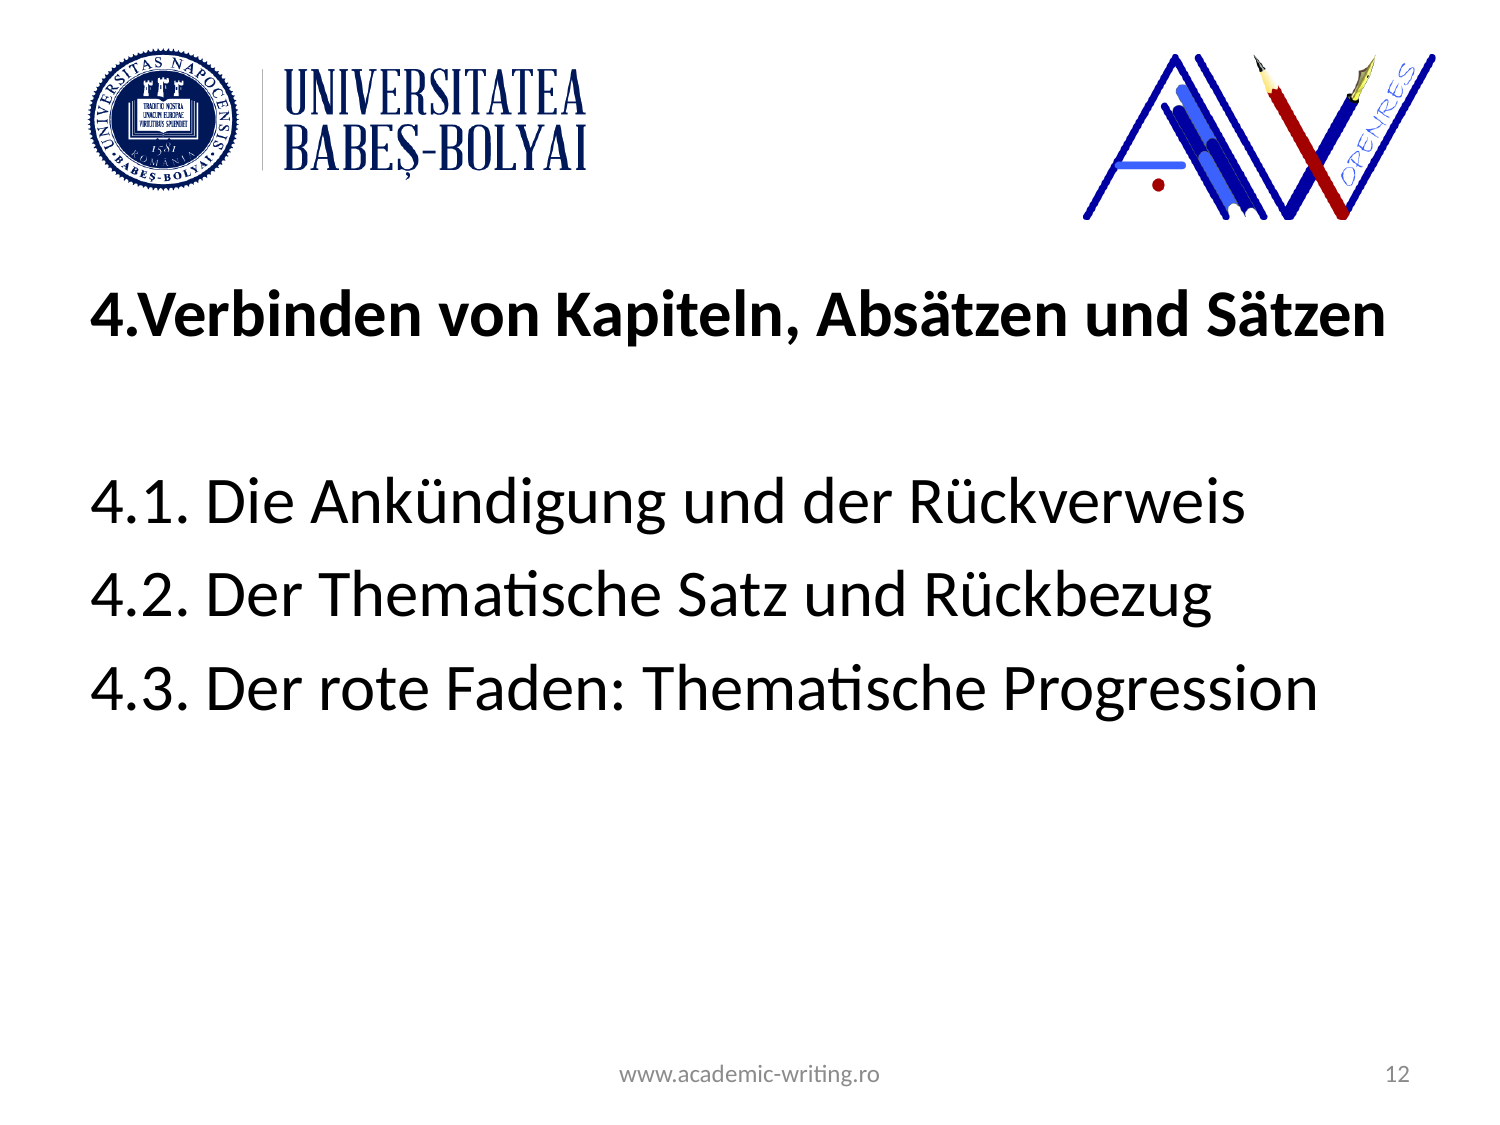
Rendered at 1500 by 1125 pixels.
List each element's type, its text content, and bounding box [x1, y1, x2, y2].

slide_number 12 [1074, 1042, 1425, 1103]
picture [1083, 54, 1436, 220]
picture [76, 42, 597, 197]
list 4.Verbinden von Kapiteln, Absätzen und Sätzen 4.1. Die Ankündigung und der Rückverweis 4.2. Der Thematische Satz und Rückbezug 4.3. Der rote Faden: Thematische Progression [75, 262, 1425, 1005]
footer www.academic-writing.ro [512, 1042, 988, 1103]
